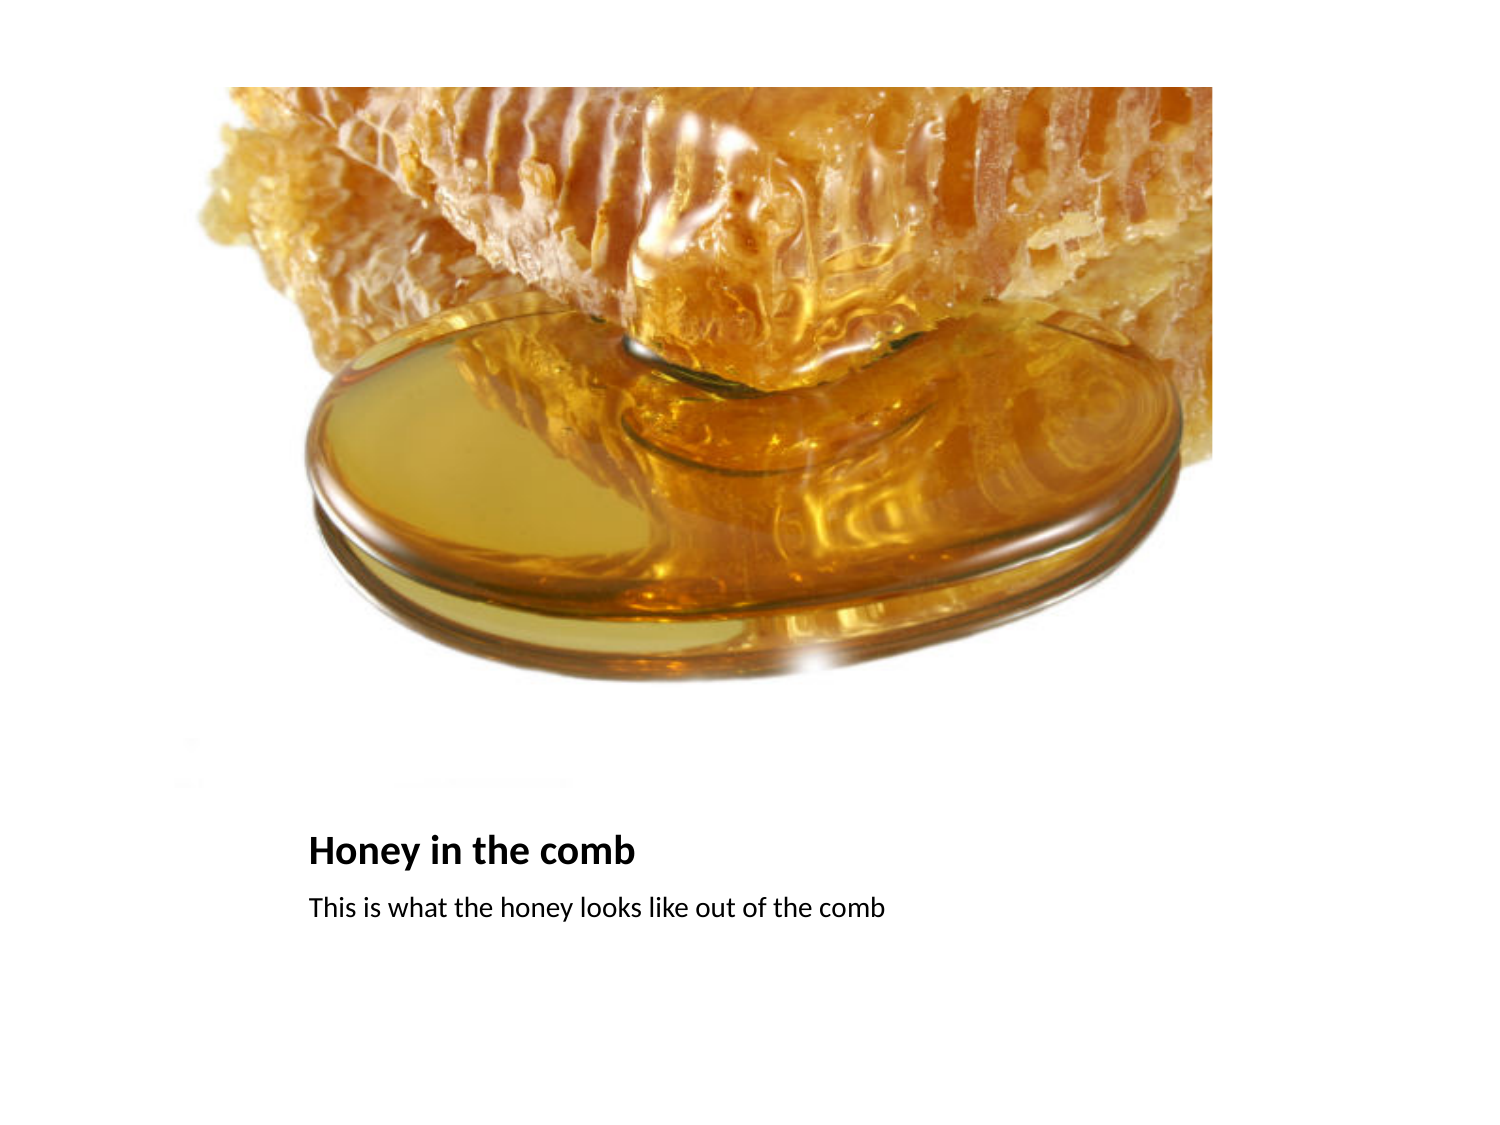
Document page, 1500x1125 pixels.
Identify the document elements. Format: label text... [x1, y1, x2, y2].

list This is what the honey looks like out of the comb [294, 880, 1194, 1013]
picture [174, 87, 1213, 788]
title Honey in the comb [294, 796, 1194, 880]
